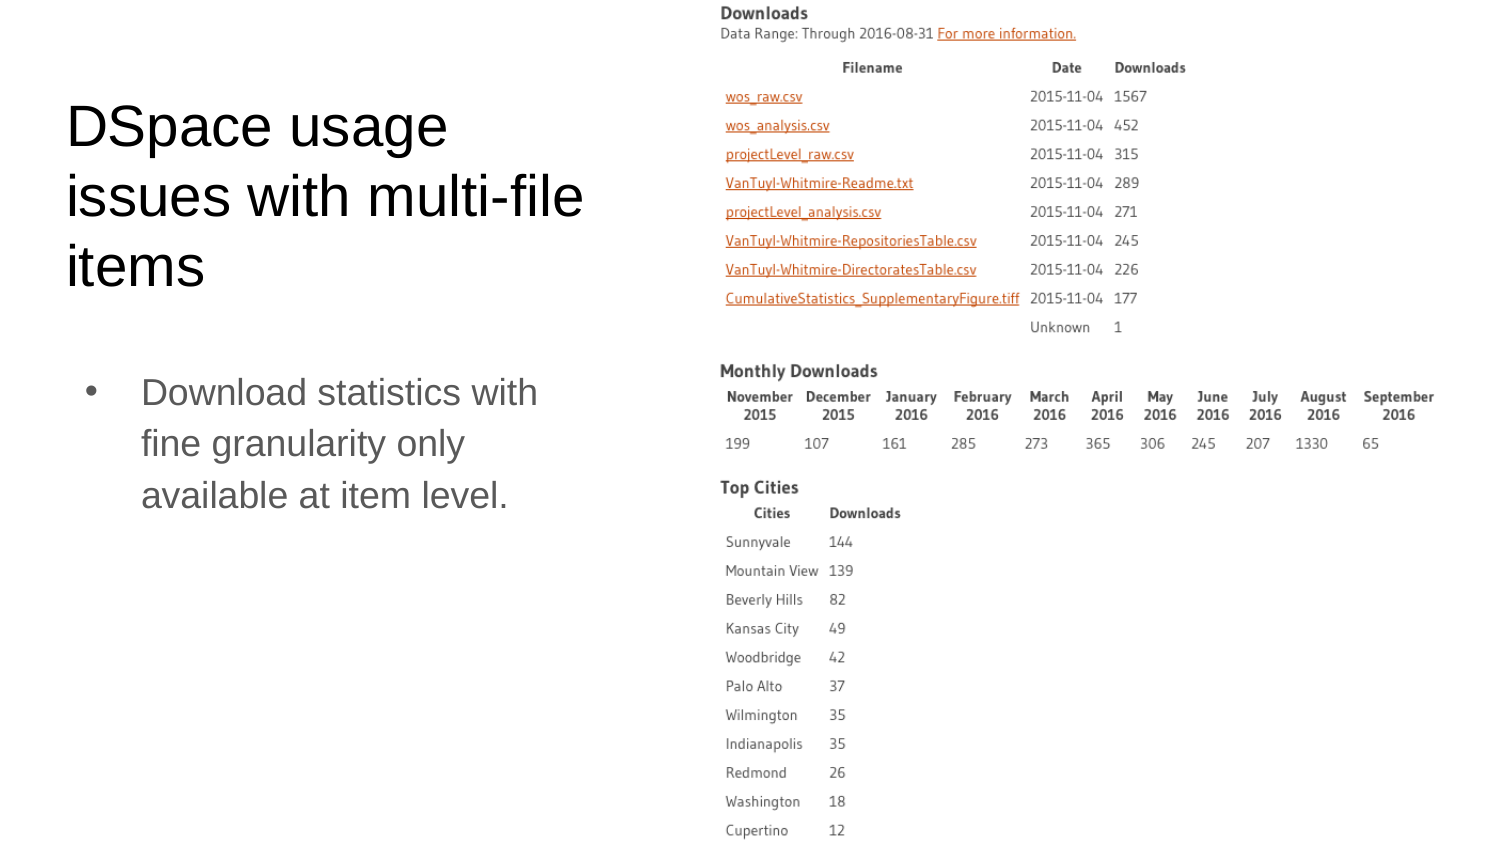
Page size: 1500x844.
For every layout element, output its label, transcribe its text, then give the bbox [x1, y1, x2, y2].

picture [698, 0, 1470, 844]
list Download statistics with fine granularity only available at item level. [51, 345, 586, 827]
title DSpace usage issues with multi-file items [51, 72, 642, 297]
